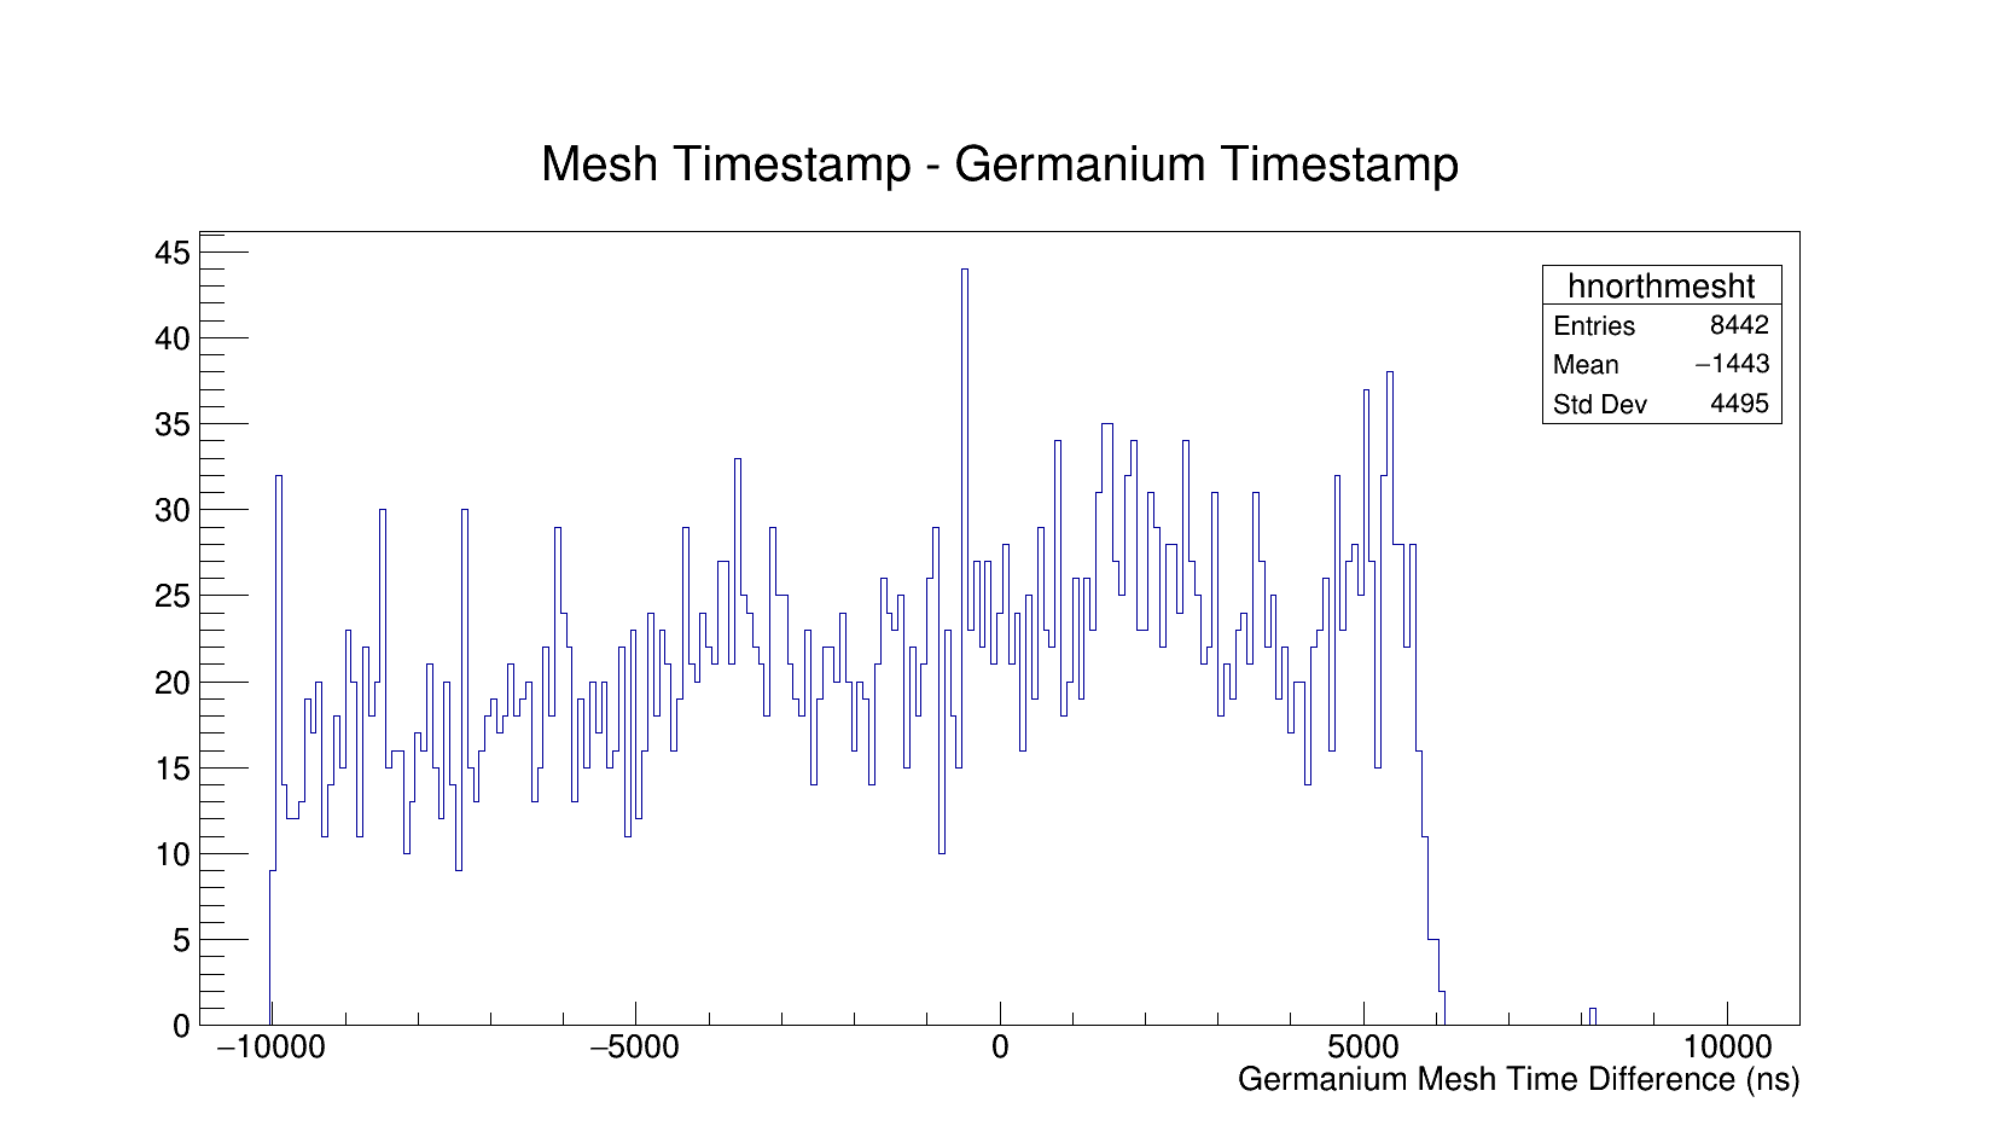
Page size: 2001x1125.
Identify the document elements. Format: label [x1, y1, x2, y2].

picture [0, 131, 2000, 1125]
